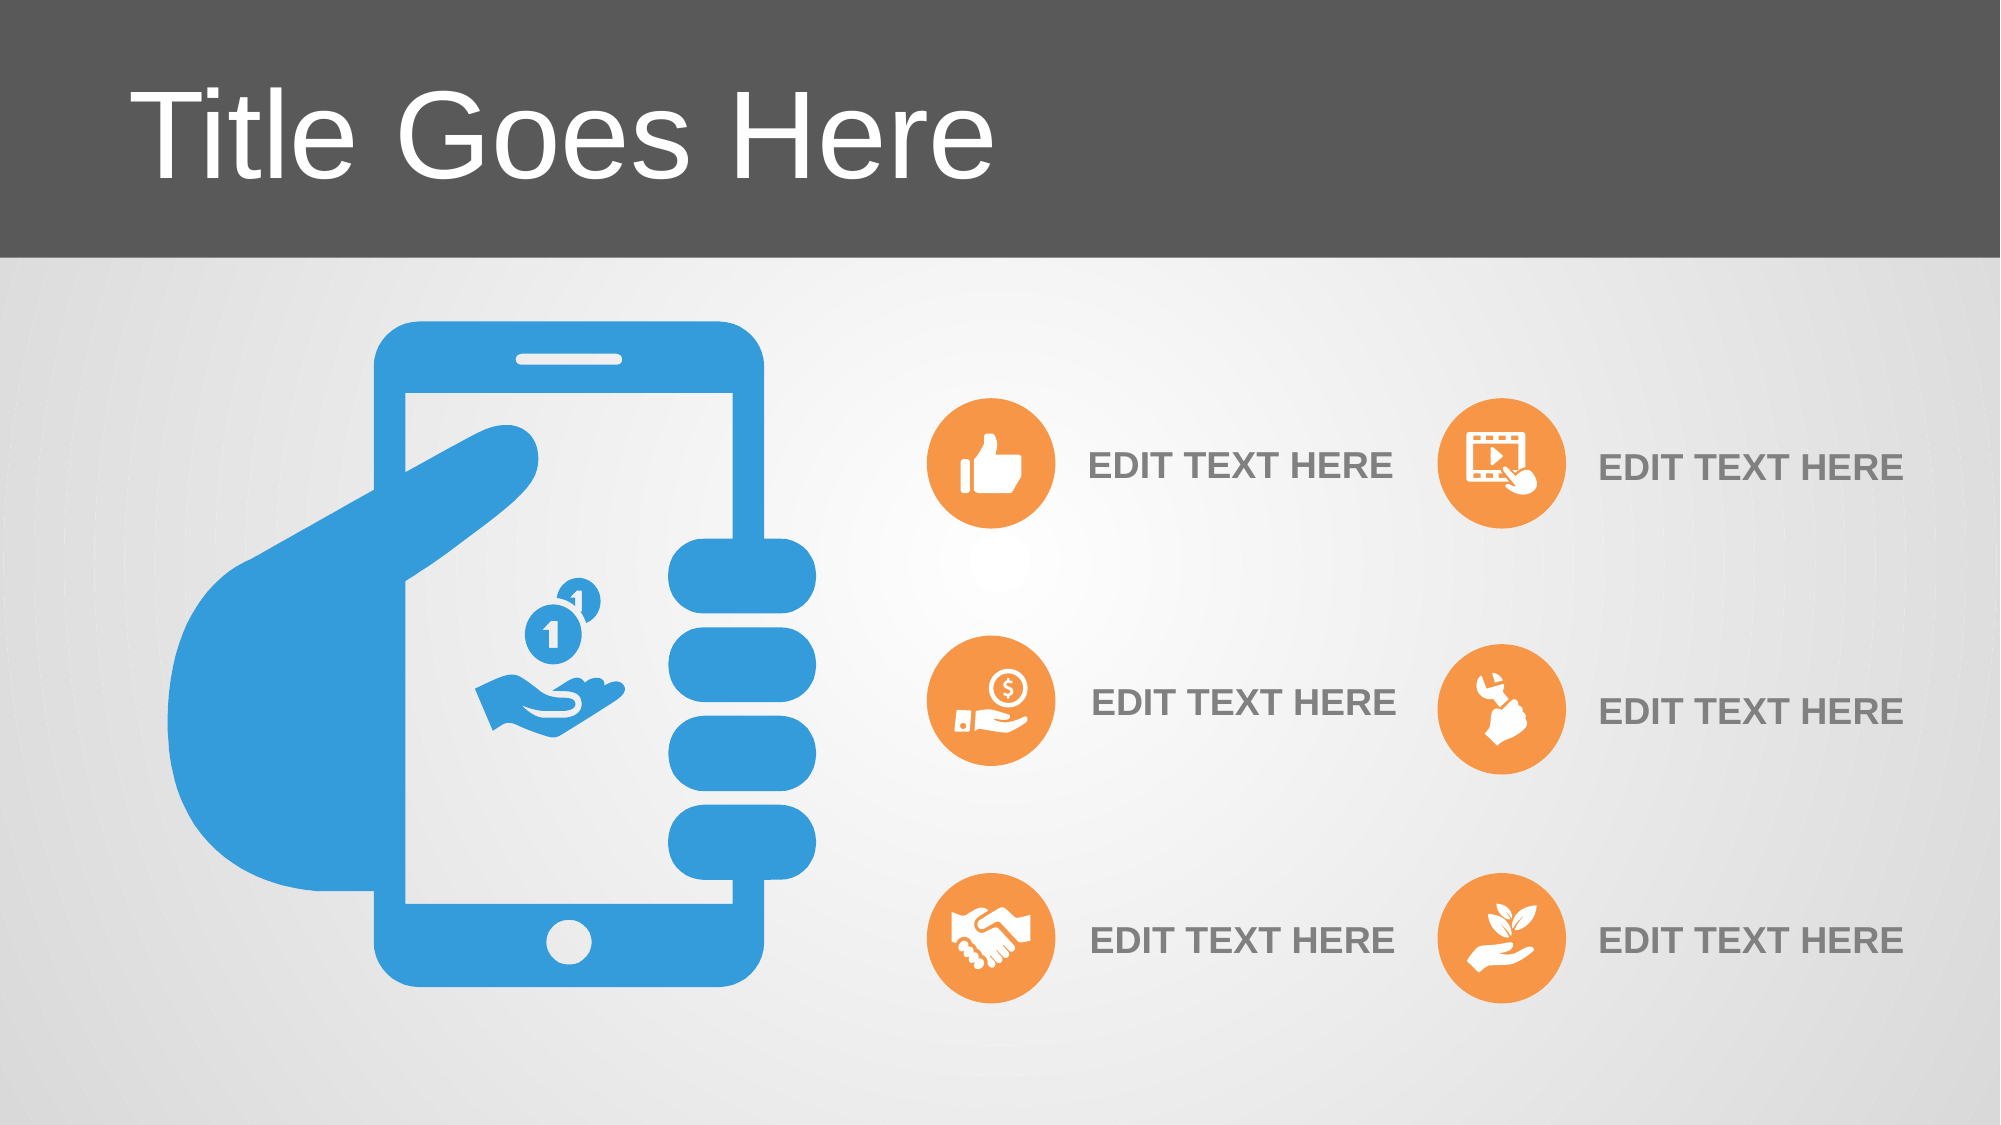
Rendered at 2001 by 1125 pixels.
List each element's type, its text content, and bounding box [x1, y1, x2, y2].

text_box Edit text here [1072, 433, 1410, 494]
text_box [167, 321, 816, 988]
text_box Edit text here [1583, 679, 1920, 740]
text_box [977, 907, 1031, 943]
text_box [925, 634, 1057, 767]
text_box Edit text here [1076, 670, 1413, 731]
text_box [1436, 397, 1568, 530]
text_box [1476, 672, 1528, 746]
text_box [1466, 432, 1537, 495]
text_box [925, 872, 1057, 1005]
text_box Edit text here [1074, 908, 1412, 968]
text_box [960, 433, 1022, 494]
text_box [951, 907, 1015, 968]
text_box Edit text here [1583, 435, 1920, 496]
text_box [958, 940, 985, 970]
text_box [0, 0, 2000, 259]
text_box [1436, 643, 1568, 776]
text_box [954, 668, 1028, 733]
text_box Title Goes Here [112, 63, 1887, 195]
text_box Edit text here [1583, 908, 1920, 968]
text_box [1436, 872, 1568, 1005]
text_box [925, 397, 1057, 530]
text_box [1466, 903, 1537, 973]
